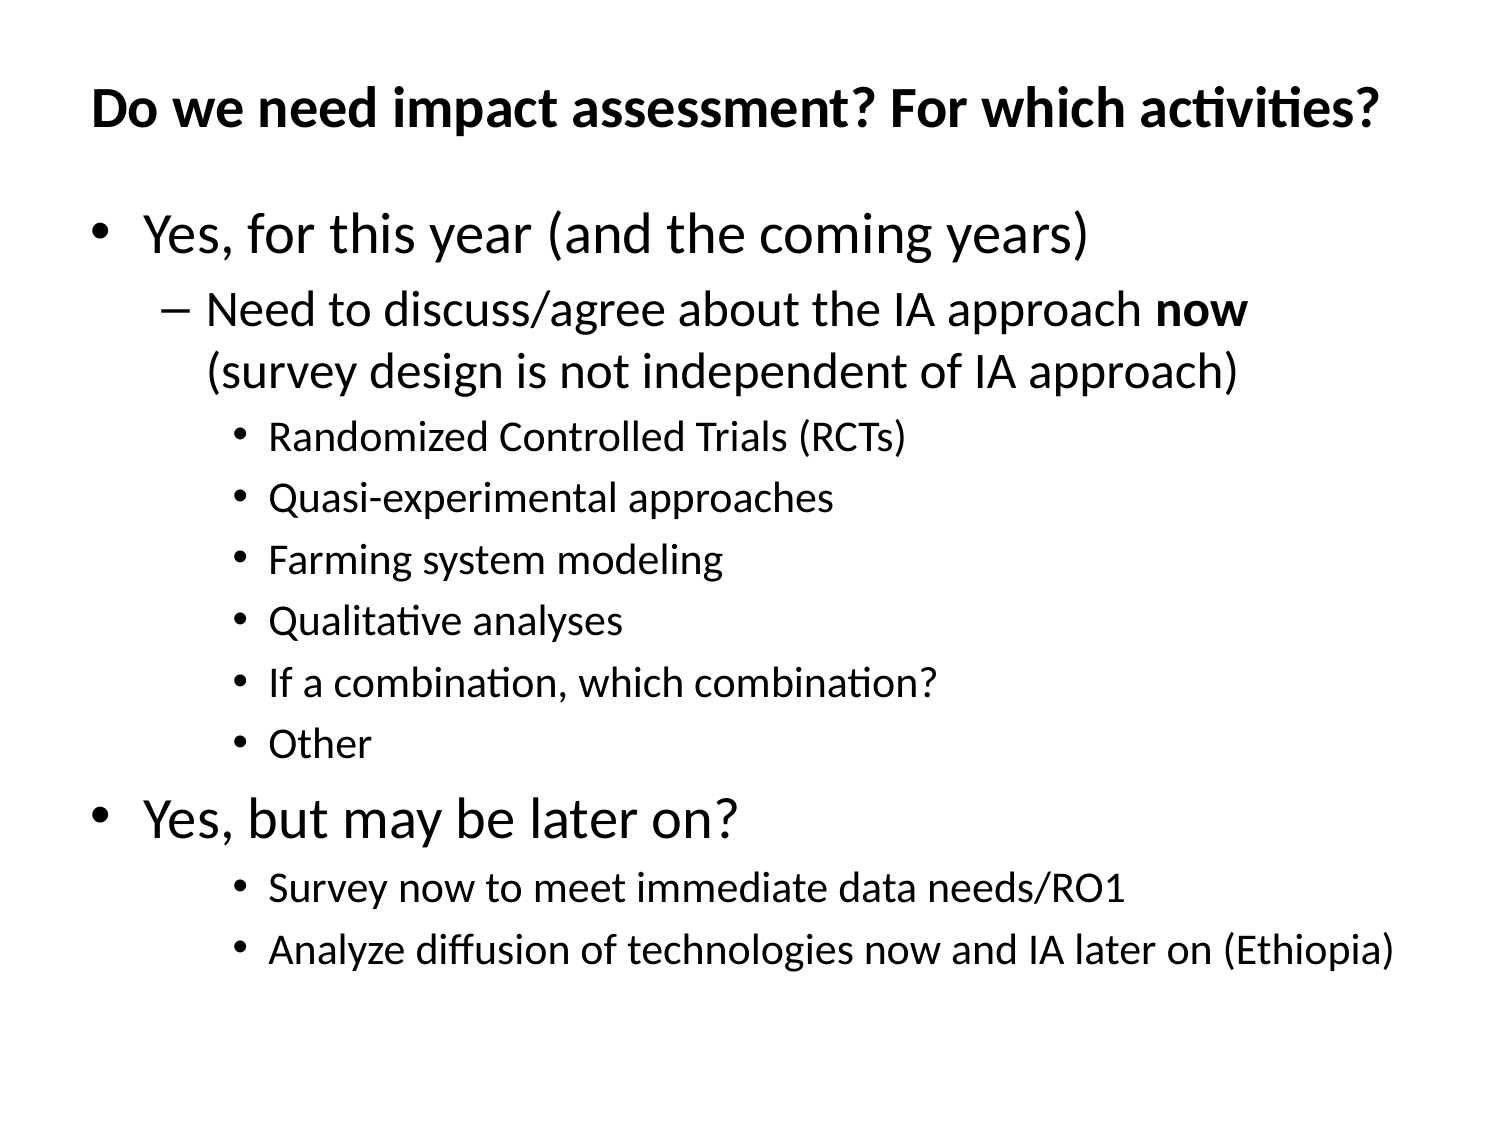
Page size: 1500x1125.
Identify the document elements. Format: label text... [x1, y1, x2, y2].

list Yes, for this year (and the coming years) Need to discuss/agree about the IA approach now (survey design is not independent of IA approach) Randomized Controlled Trials (RCTs) Quasi-experimental approaches Farming system modeling Qualitative analyses If a combination, which combination? Other Yes, but may be later on? Survey now to meet immediate data needs/RO1 Analyze diffusion of technologies now and IA later on (Ethiopia) [75, 187, 1425, 1005]
title Do we need impact assessment? For which activities? [24, 45, 1475, 163]
